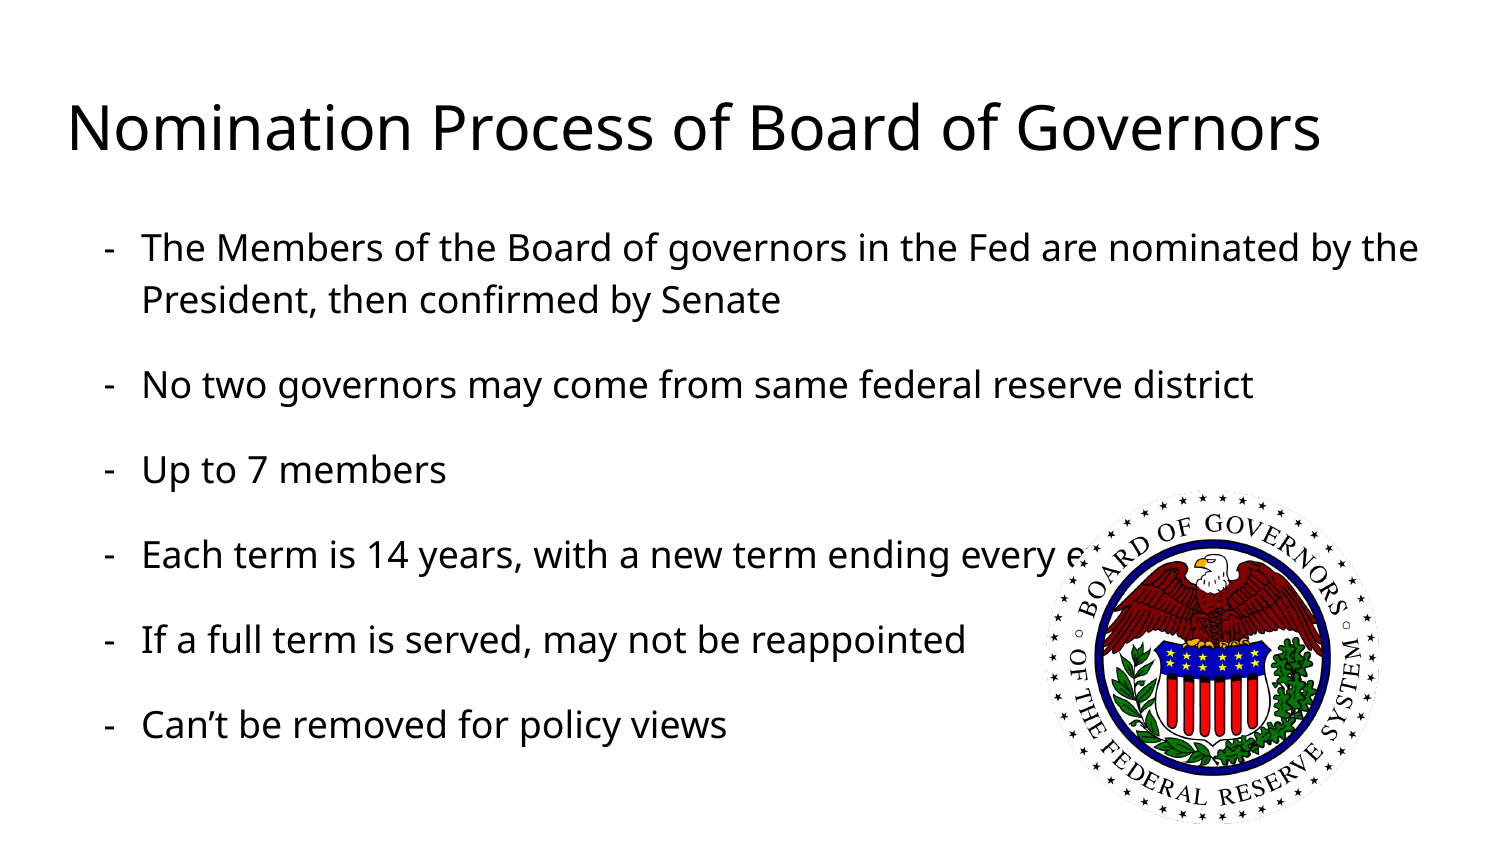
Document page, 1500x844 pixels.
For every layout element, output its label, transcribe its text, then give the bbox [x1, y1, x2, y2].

list The Members of the Board of governors in the Fed are nominated by the President, then confirmed by Senate No two governors may come from same federal reserve district Up to 7 members Each term is 14 years, with a new term ending every even year If a full term is served, may not be reappointed Can’t be removed for policy views [51, 202, 1449, 750]
picture [1046, 491, 1379, 824]
title Nomination Process of Board of Governors [51, 72, 1449, 167]
